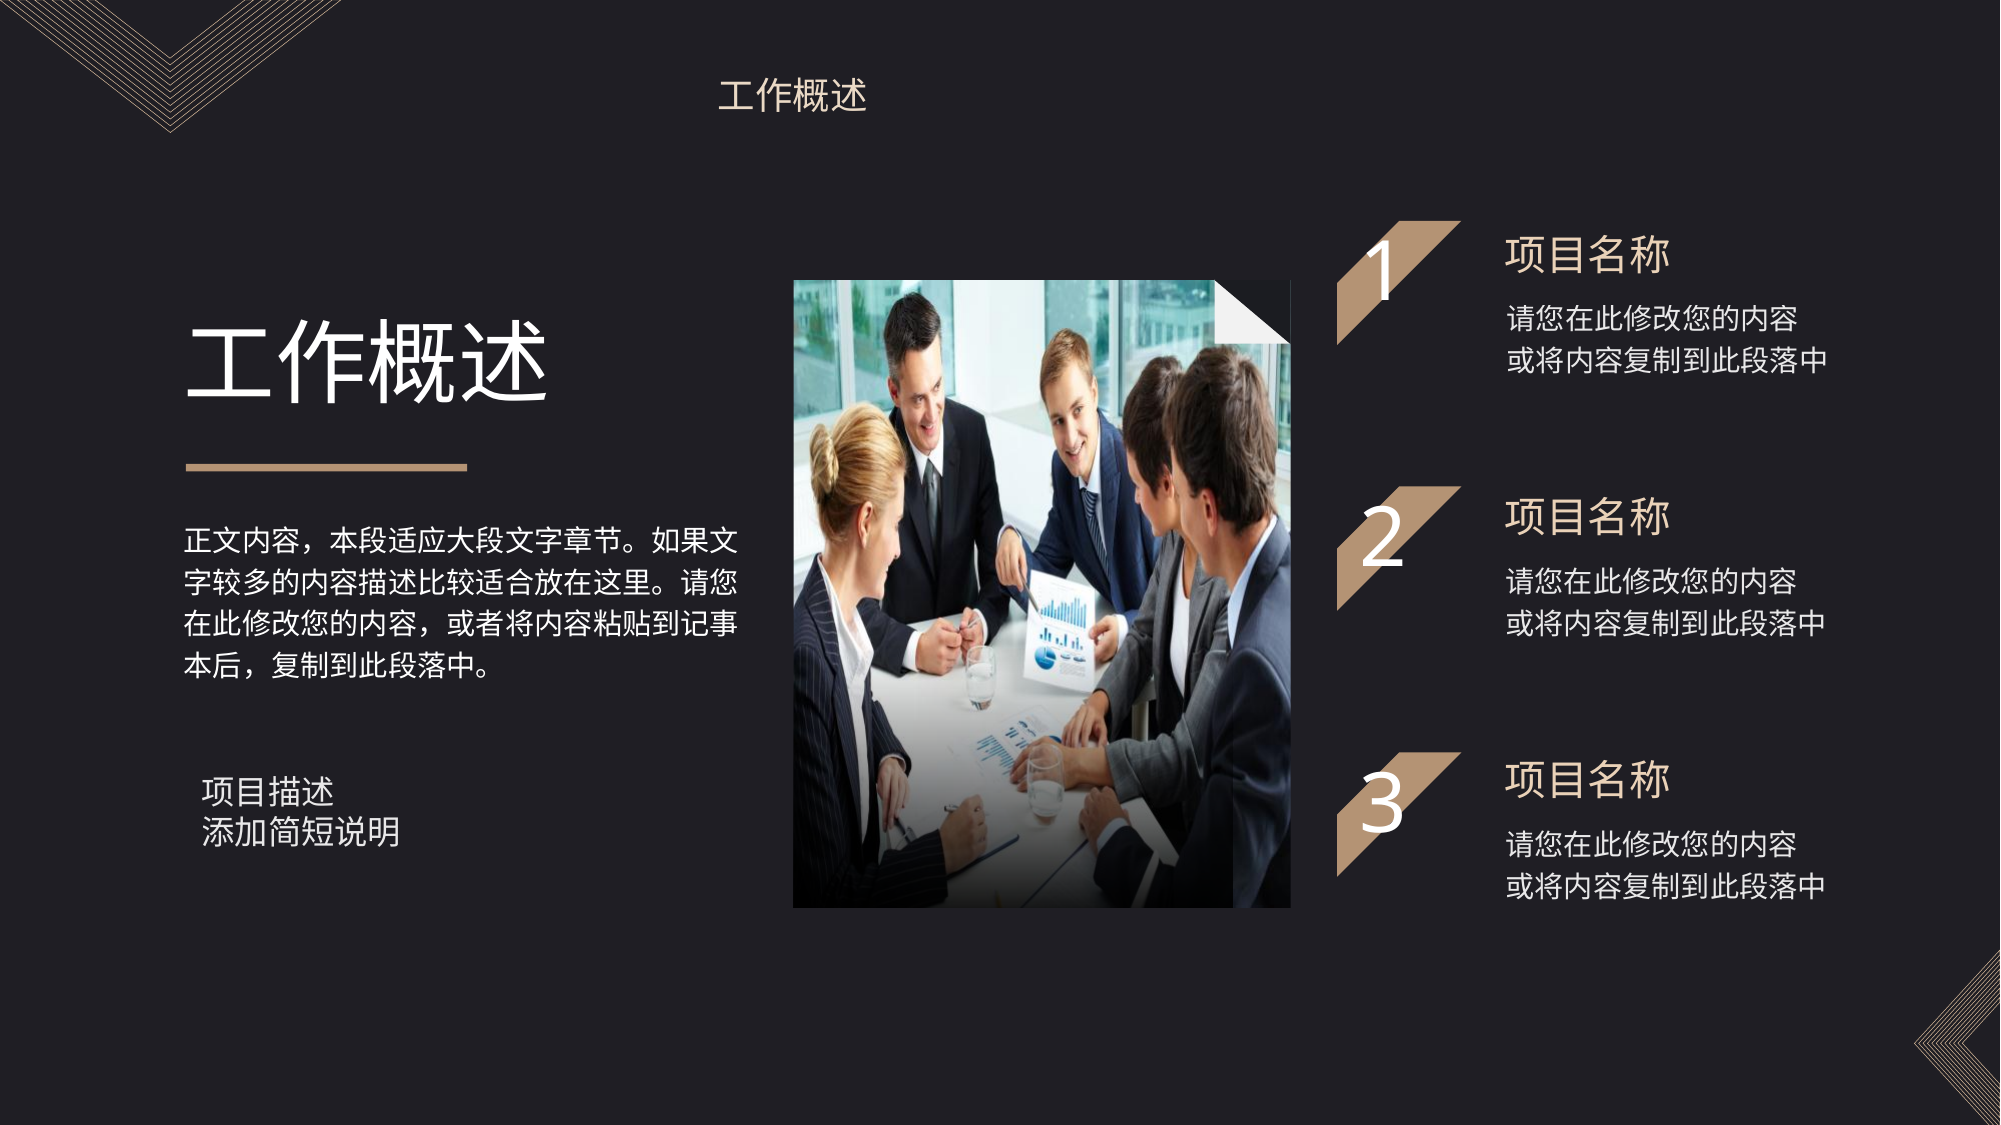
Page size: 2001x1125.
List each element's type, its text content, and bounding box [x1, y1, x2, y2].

text_box [1213, 281, 1288, 345]
text_box [793, 646, 1234, 909]
text_box 工作概述 [168, 297, 566, 423]
text_box [185, 463, 468, 472]
text_box 1 [1336, 219, 1464, 348]
text_box 项目名称 [1489, 220, 1687, 286]
text_box 请您在此修改您的内容 或将内容复制到此段落中 [1491, 286, 1844, 385]
text_box 2 [1336, 485, 1464, 614]
text_box 项目名称 [1489, 746, 1687, 812]
text_box 工作概述 [703, 64, 1267, 125]
text_box 项目名称 [1489, 483, 1687, 549]
text_box 项目描述 添加简短说明 [187, 763, 417, 859]
text_box [1211, 279, 1292, 347]
text_box [0, 0, 343, 134]
text_box [1912, 948, 2000, 1125]
text_box 请您在此修改您的内容 或将内容复制到此段落中 [1490, 549, 1918, 648]
text_box 3 [1336, 751, 1464, 880]
text_box 请您在此修改您的内容 或将内容复制到此段落中 [1490, 812, 1918, 911]
text_box 正文内容，本段适应大段文字章节。如果文字较多的内容描述比较适合放在这里。请您在此修改您的内容，或者将内容粘贴到记事本后，复制到此段落中。 [168, 508, 757, 690]
text_box [793, 279, 1292, 908]
